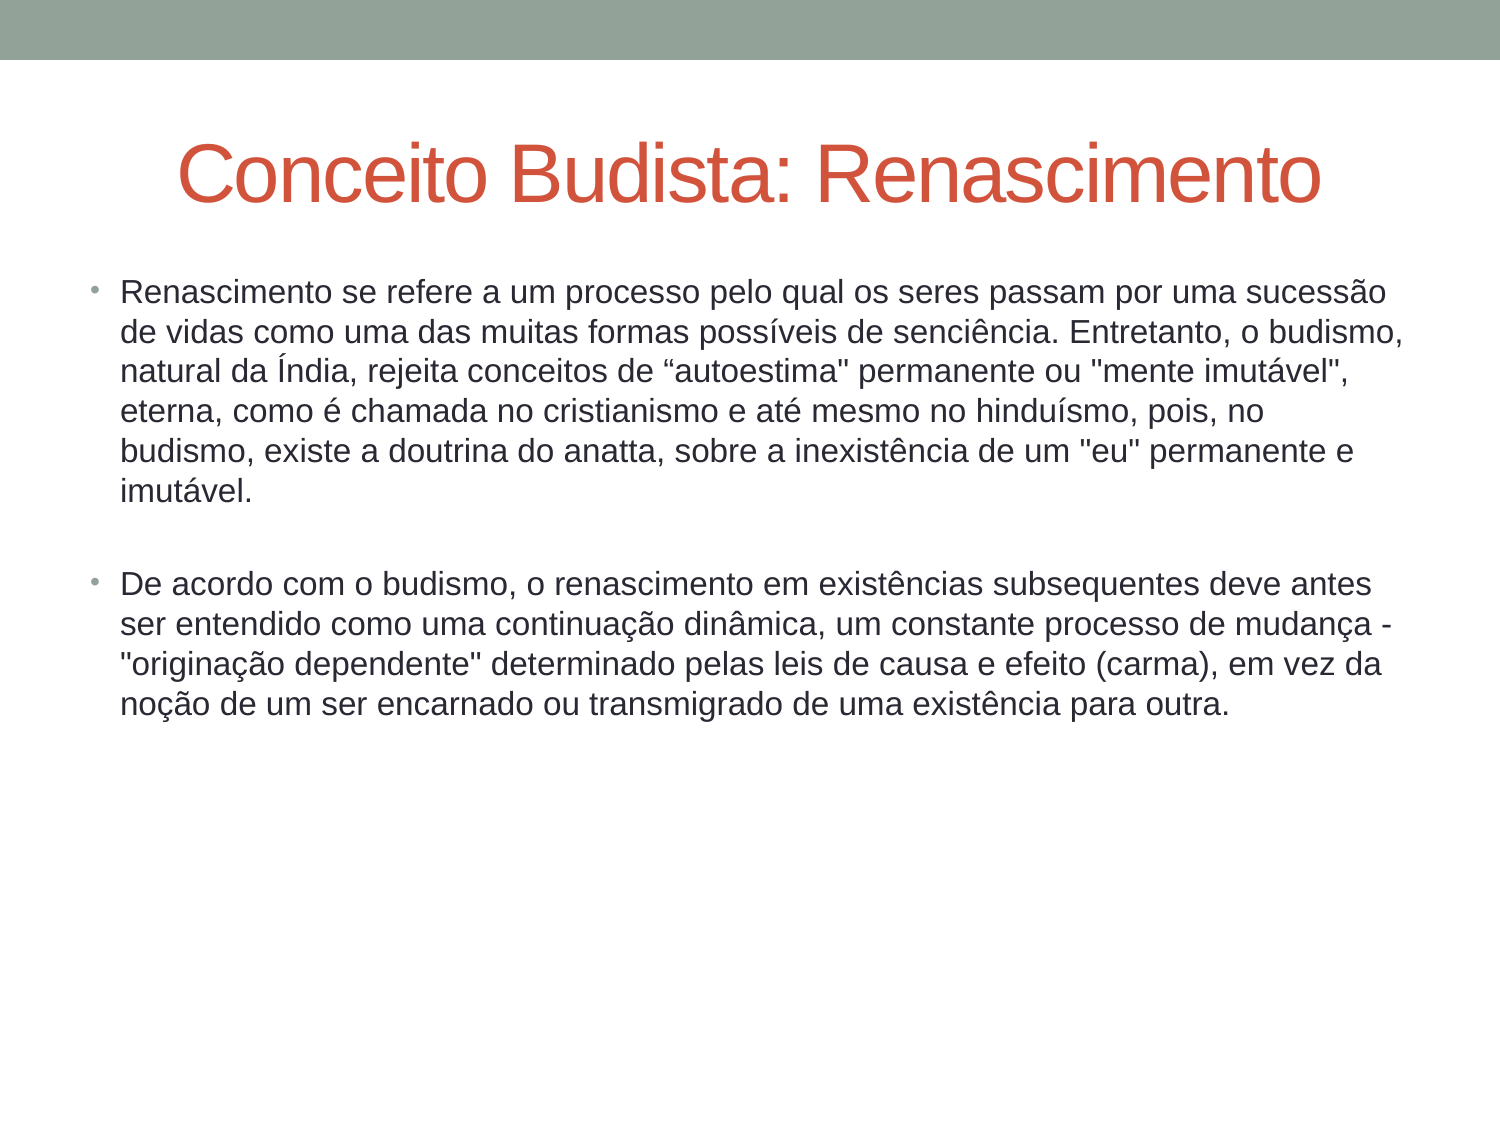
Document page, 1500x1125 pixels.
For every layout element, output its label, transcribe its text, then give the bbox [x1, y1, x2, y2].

list Renascimento se refere a um processo pelo qual os seres passam por uma sucessão de vidas como uma das muitas formas possíveis de senciência. Entretanto, o budismo, natural da Índia, rejeita conceitos de “autoestima" permanente ou "mente imutável", eterna, como é chamada no cristianismo e até mesmo no hinduísmo, pois, no budismo, existe a doutrina do anatta, sobre a inexistência de um "eu" permanente e imutável. De acordo com o budismo, o renascimento em existências subsequentes deve antes ser entendido como uma continuação dinâmica, um constante processo de mudança - "originação dependente" determinado pelas leis de causa e efeito (carma), em vez da noção de um ser encarnado ou transmigrado de uma existência para outra. [75, 262, 1425, 1063]
title Conceito Budista: Renascimento [75, 87, 1425, 250]
